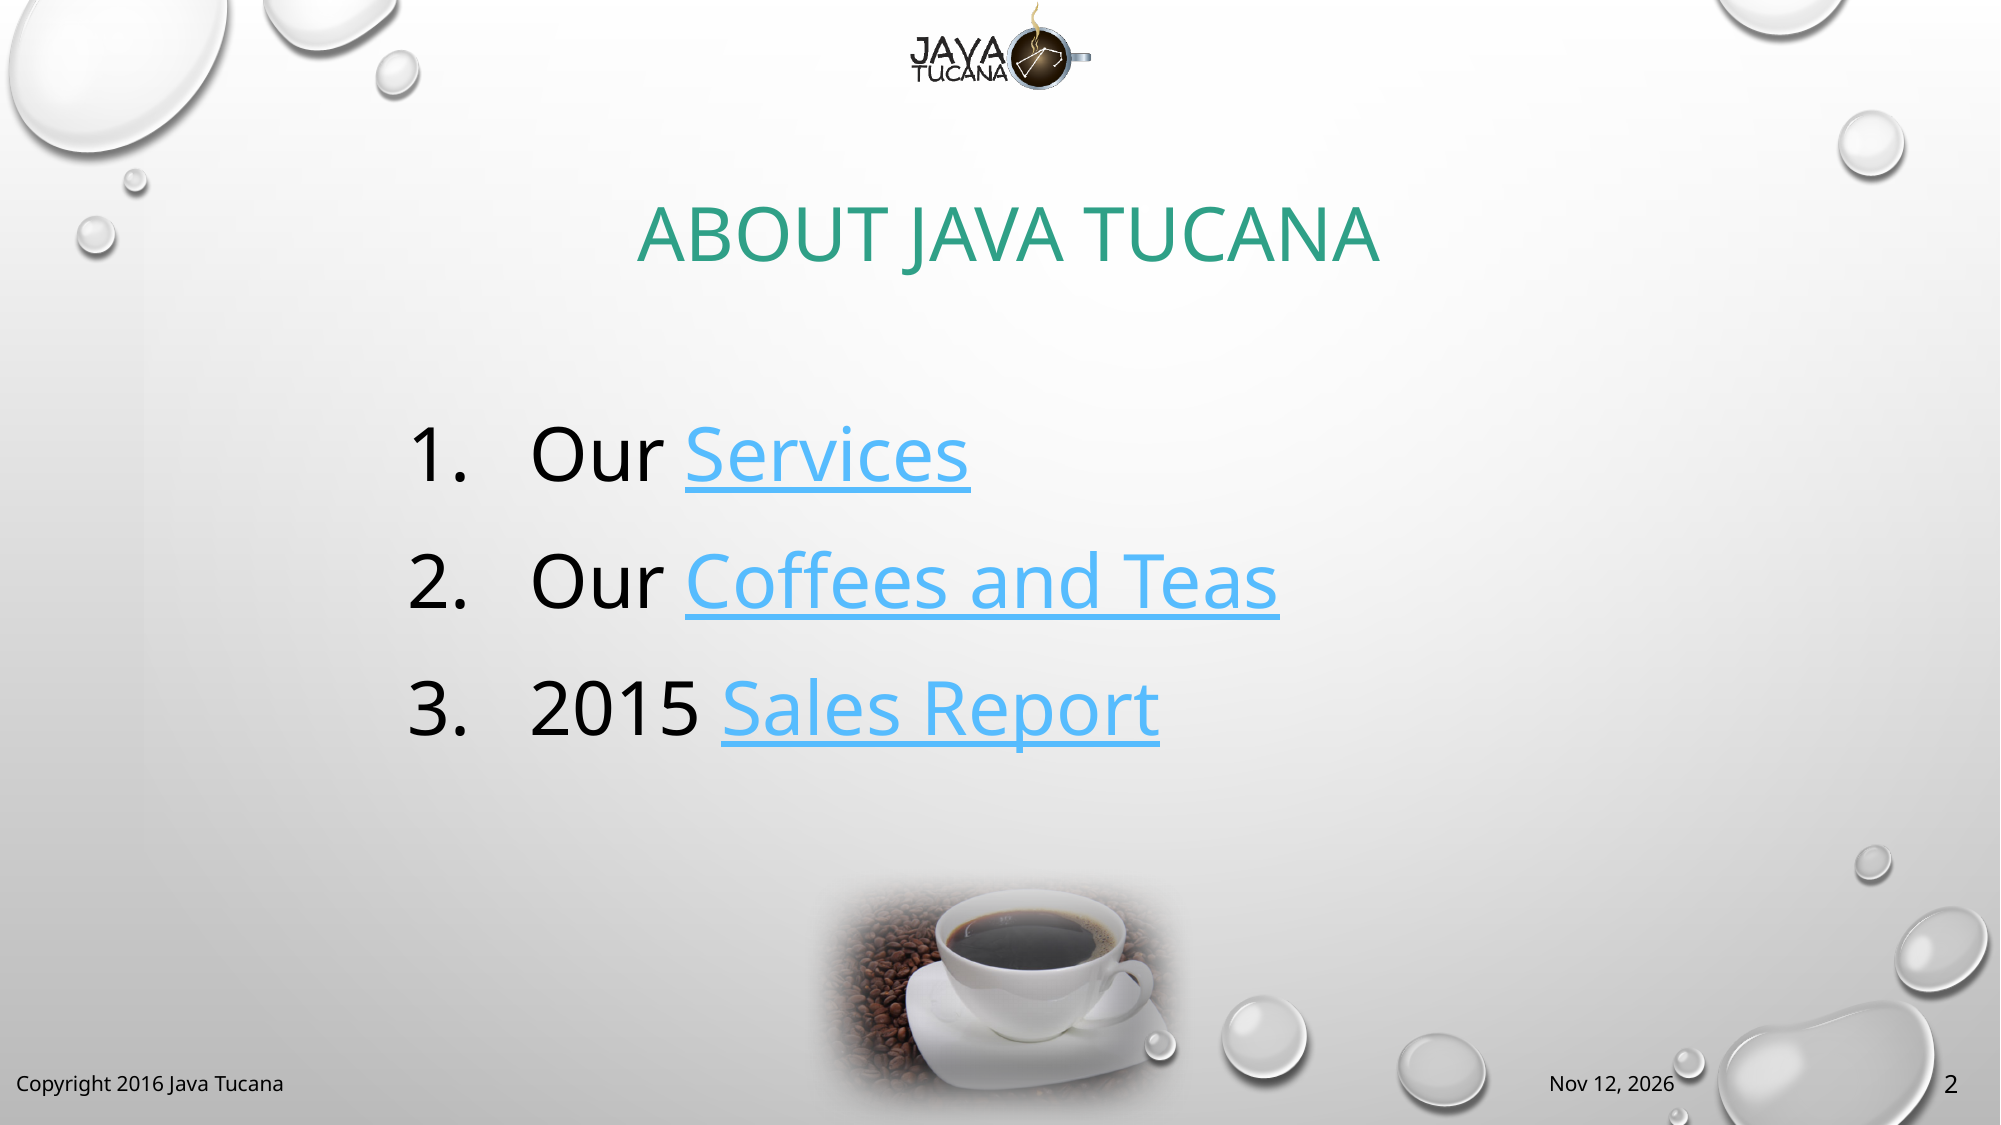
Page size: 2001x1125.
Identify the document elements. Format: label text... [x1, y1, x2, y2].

footer Copyright 2016 Java Tucana [1, 1055, 1096, 1116]
title About Java Tucana [184, 118, 1835, 357]
slide_number 2 [1848, 1055, 1974, 1116]
slide_number 25-May-16 [1239, 1055, 1690, 1116]
text_box Our Services Our Coffees and Teas 2015 Sales Report [393, 398, 1625, 771]
picture [0, 0, 2001, 1125]
